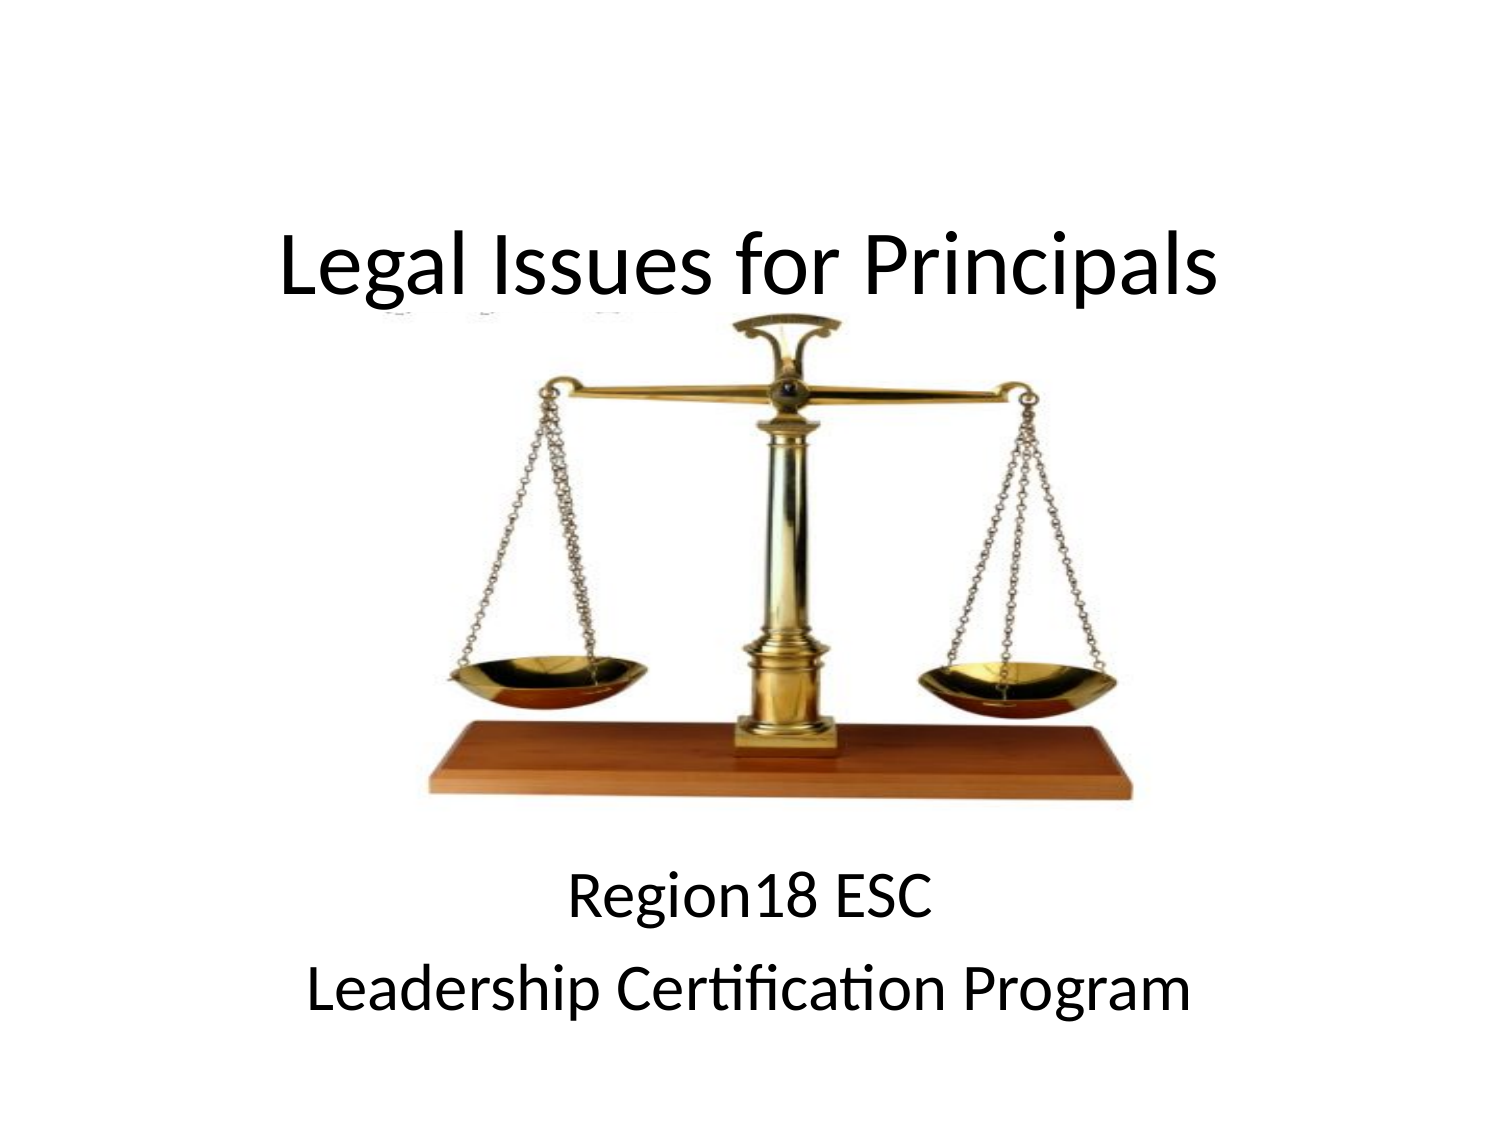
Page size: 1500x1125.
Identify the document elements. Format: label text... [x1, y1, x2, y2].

title Legal Issues for Principals [112, 137, 1388, 379]
picture [349, 312, 1215, 851]
subtitle Region18 ESC Leadership Certification Program [224, 749, 1276, 926]
